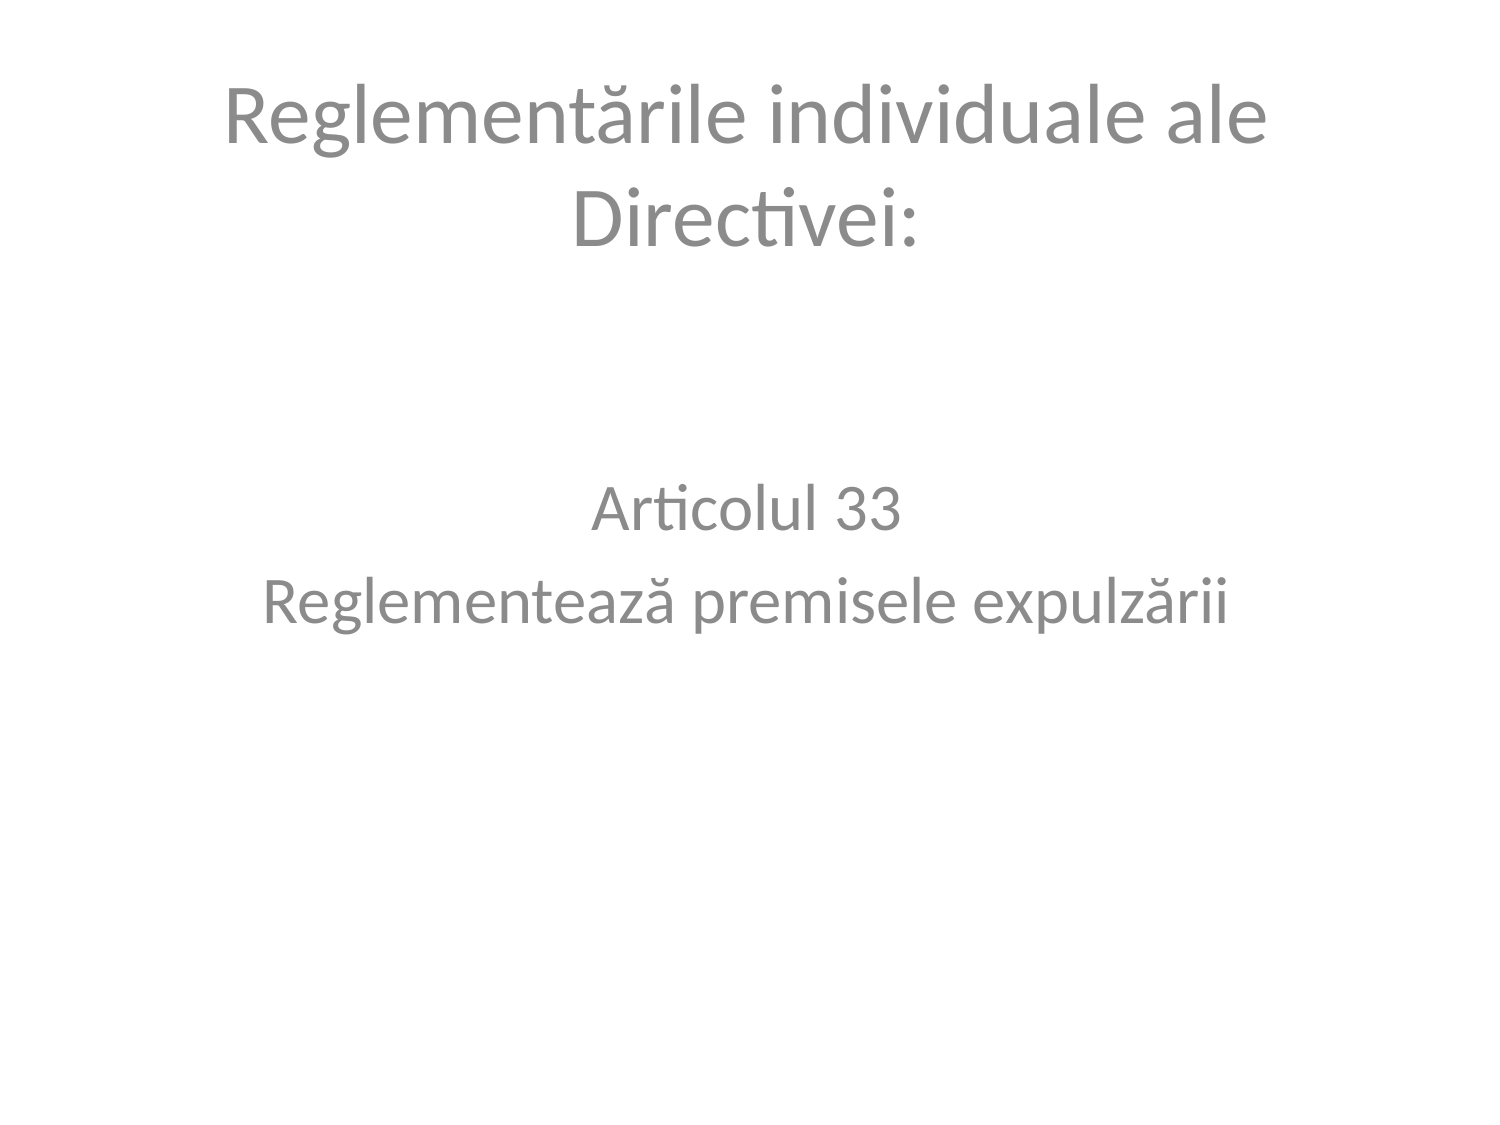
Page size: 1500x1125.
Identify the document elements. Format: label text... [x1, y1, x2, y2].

subtitle Reglementările individuale ale Directivei: Articolul 33 Reglementează premisele expulzării [48, 50, 1446, 1063]
